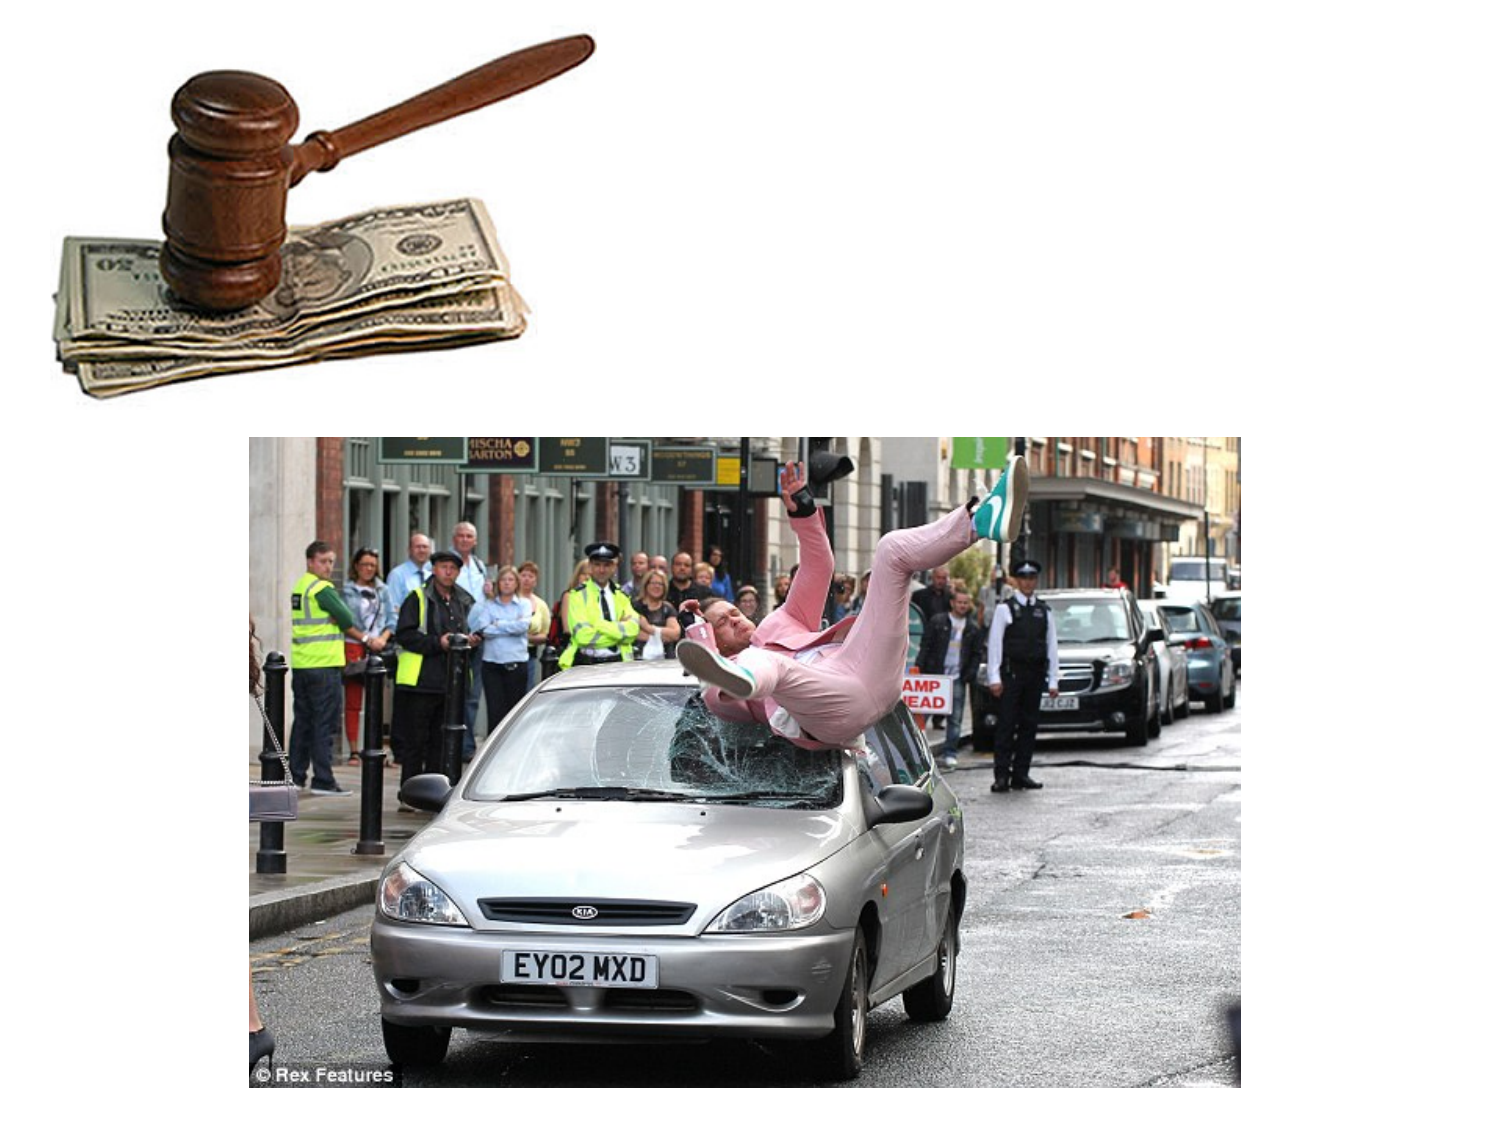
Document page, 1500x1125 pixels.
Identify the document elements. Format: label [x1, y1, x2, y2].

picture [49, 0, 598, 410]
picture [249, 437, 1241, 1088]
